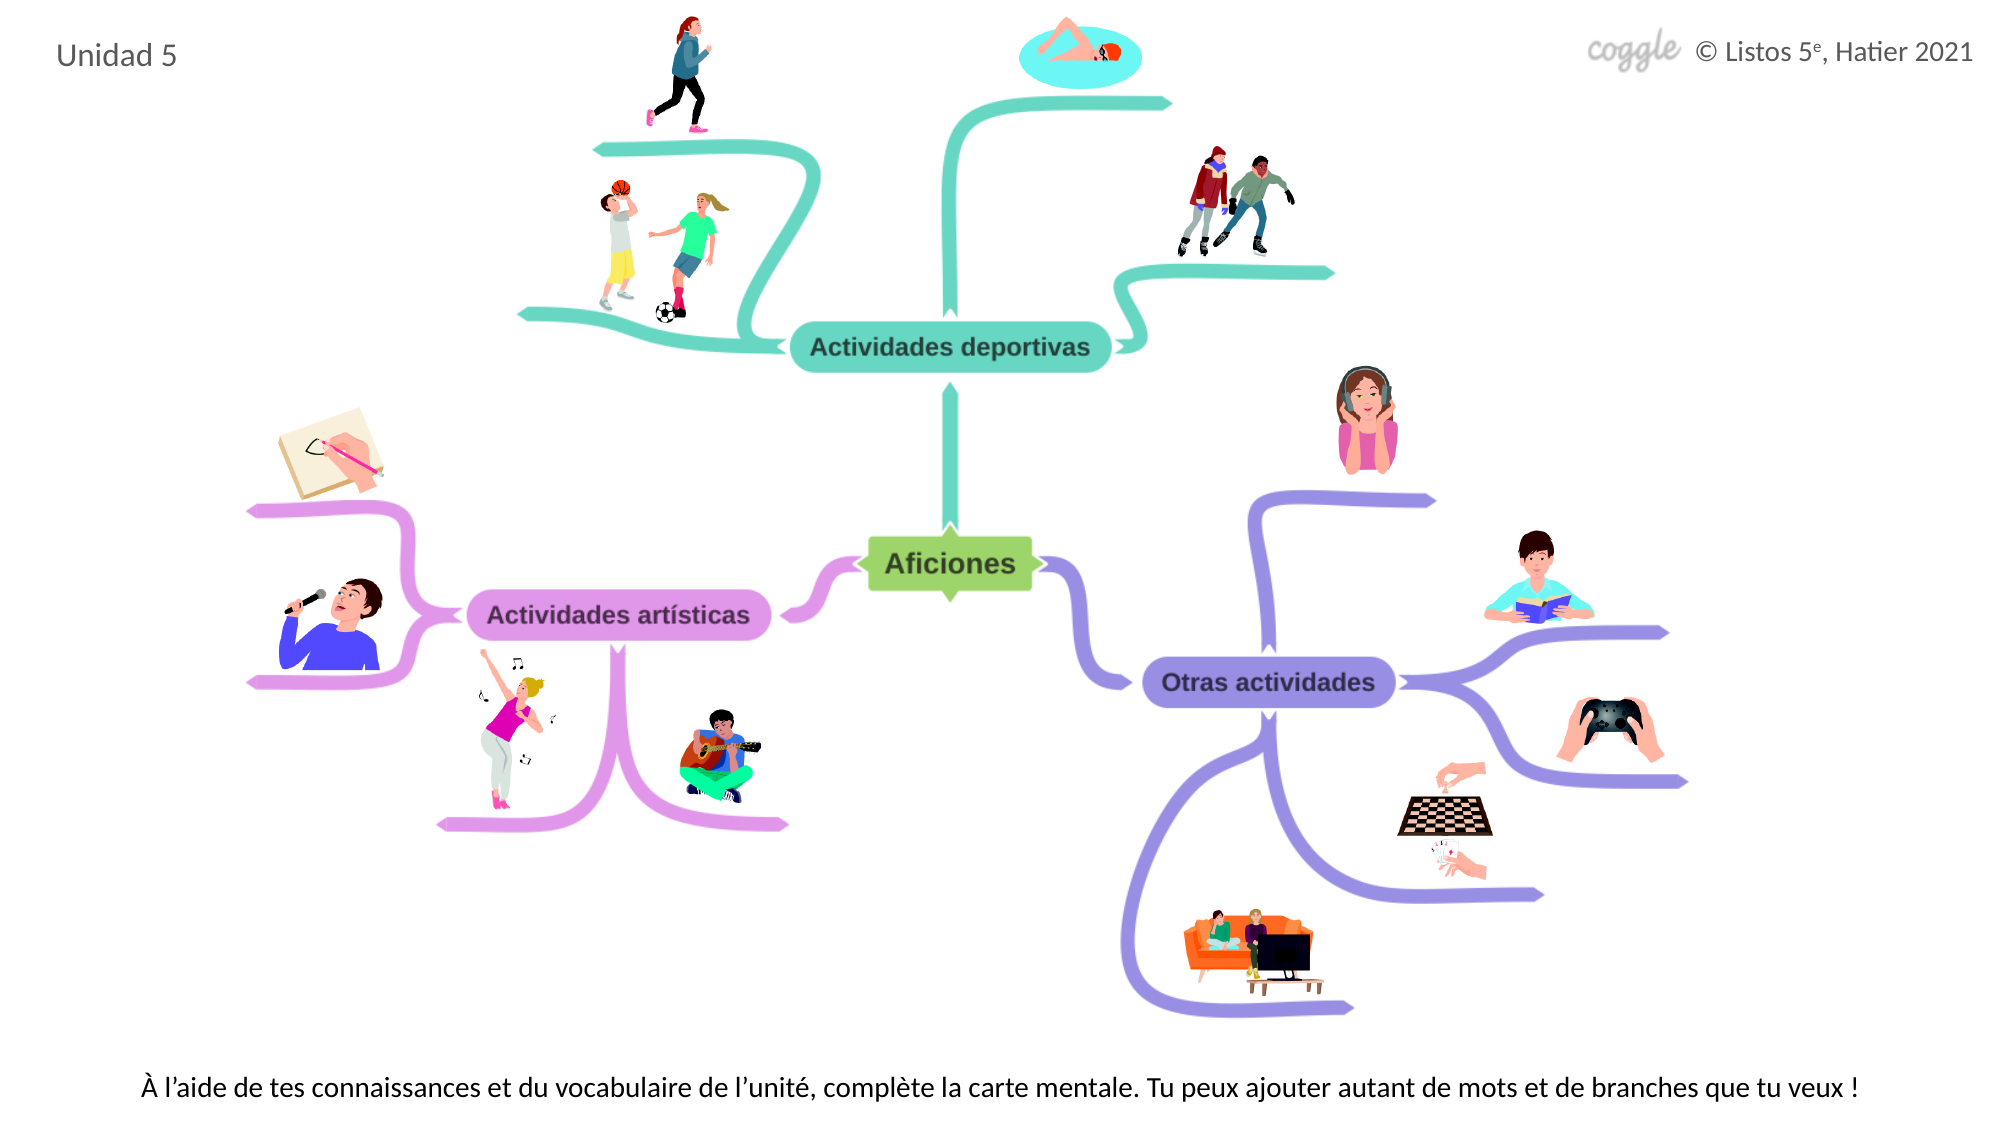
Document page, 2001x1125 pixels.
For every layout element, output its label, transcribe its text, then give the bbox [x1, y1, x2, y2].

text_box À l’aide de tes connaissances et du vocabulaire de l’unité, complète la carte mentale. Tu peux ajouter autant de mots et de branches que tu veux ! [126, 1061, 1899, 1112]
text_box © Listos 5e, Hatier 2021 [1710, 25, 2000, 75]
text_box Unidad 5 [41, 25, 212, 80]
picture [239, 16, 1710, 1021]
